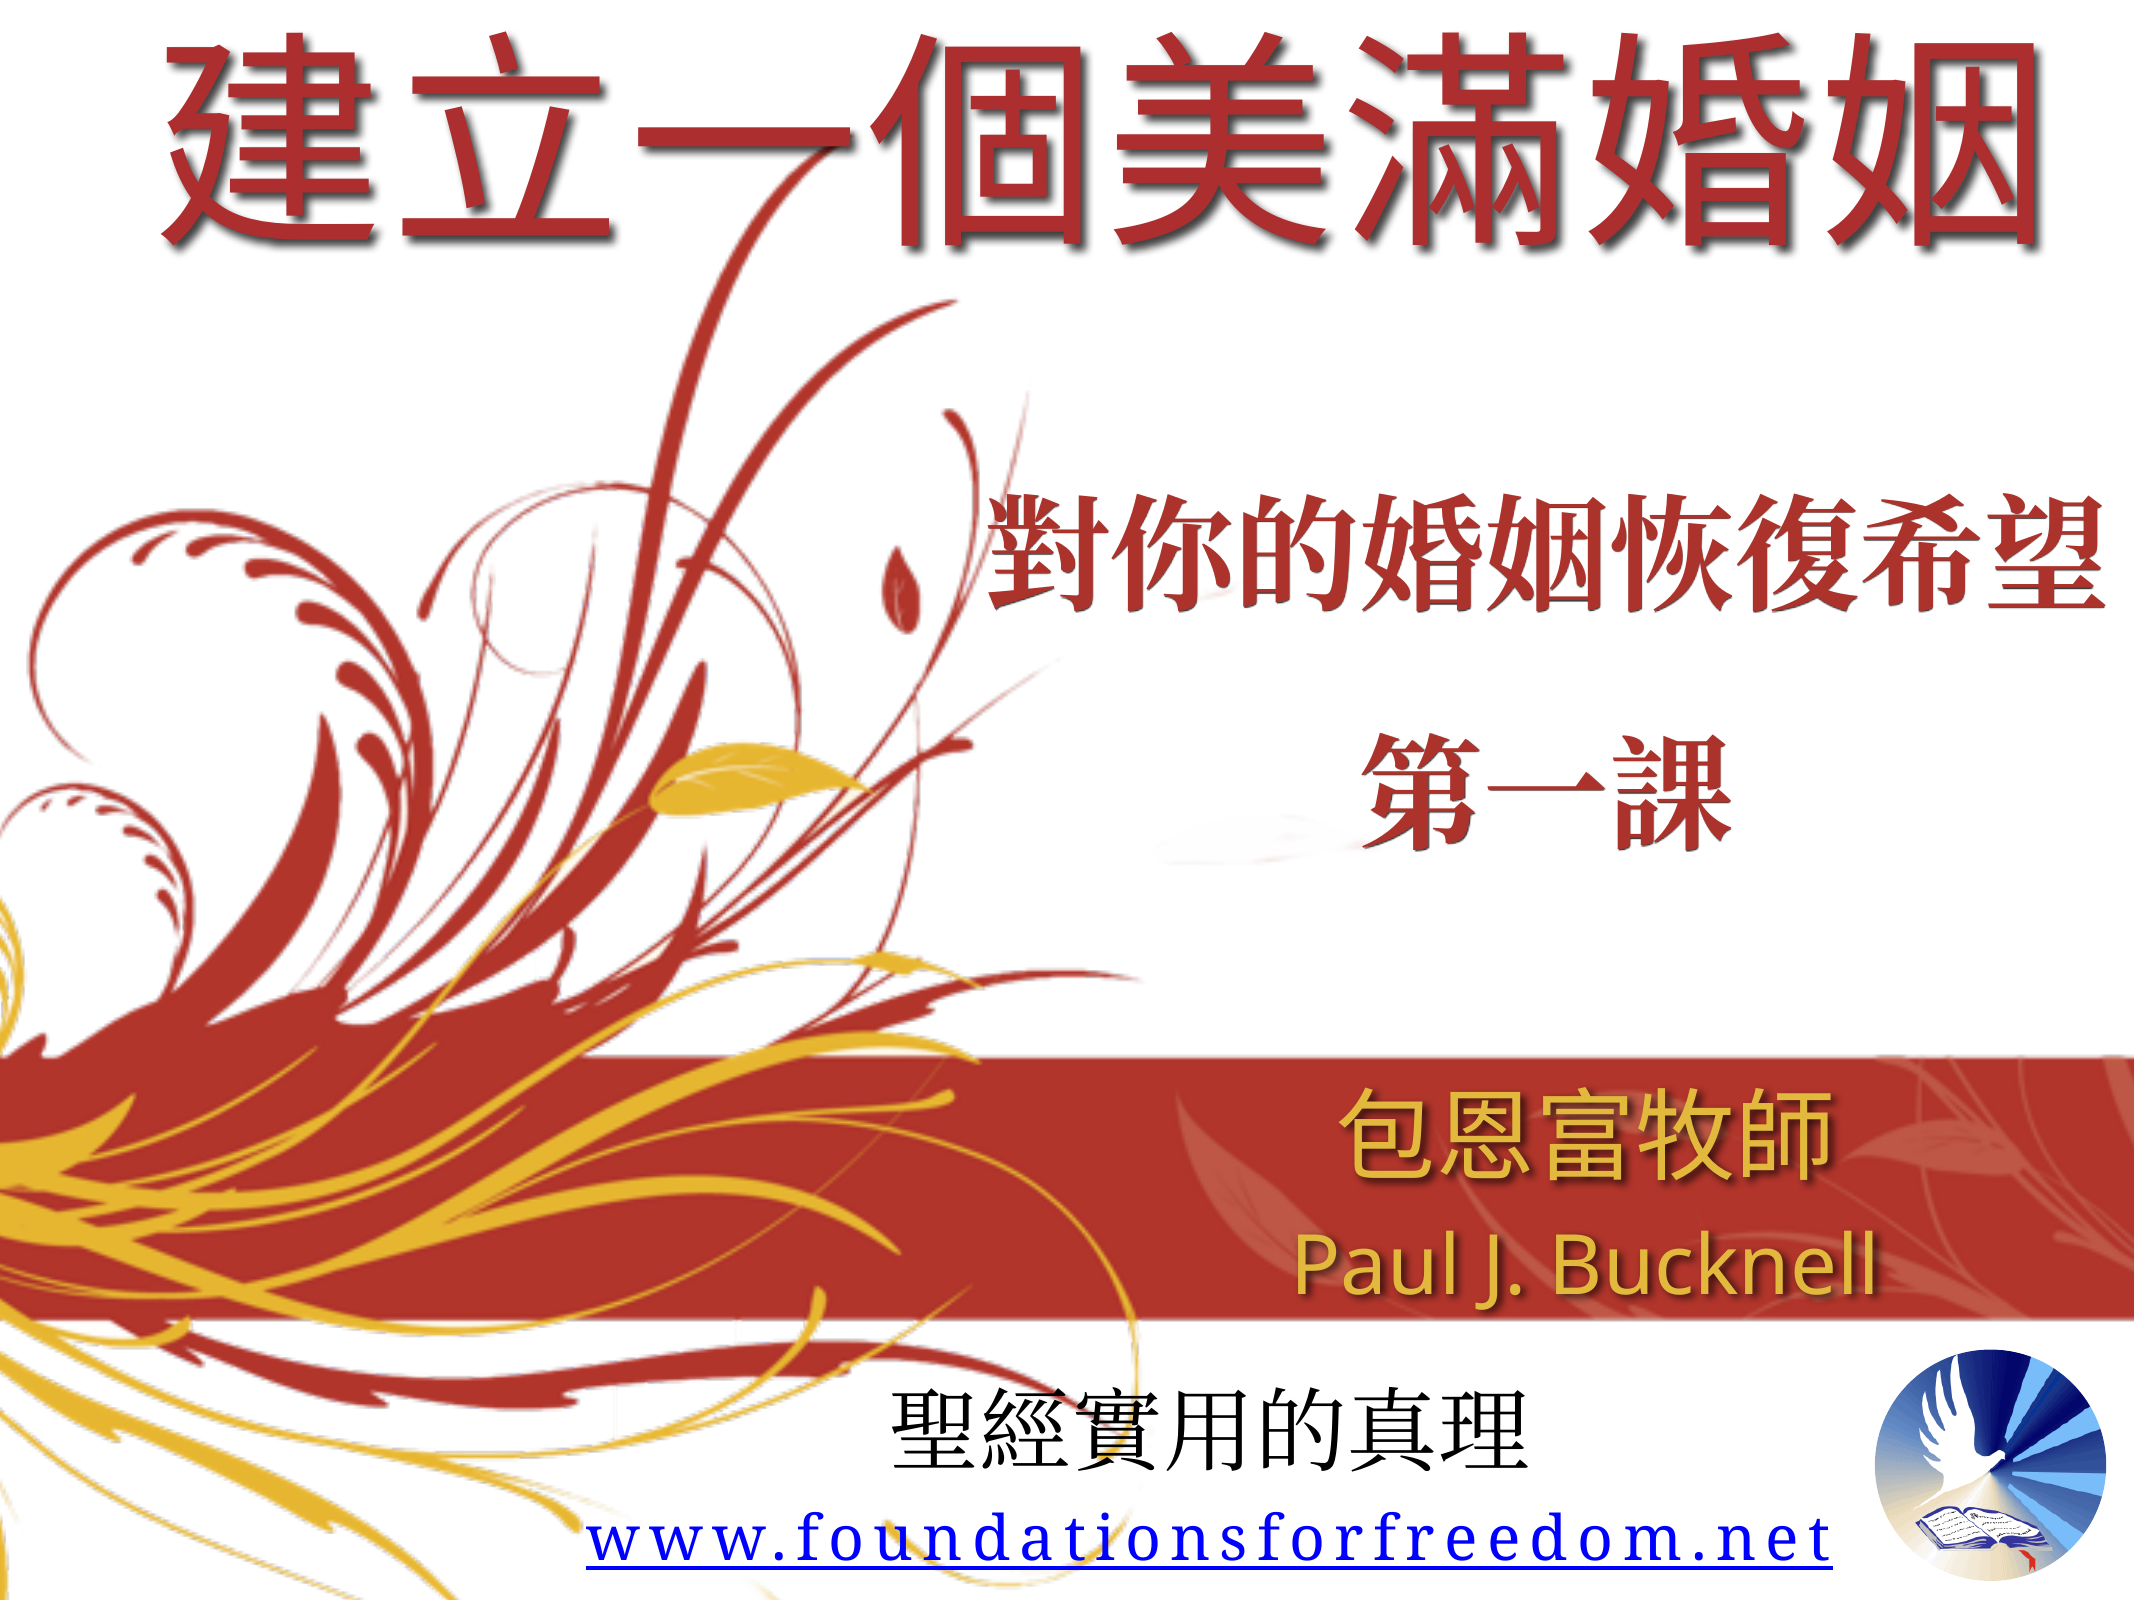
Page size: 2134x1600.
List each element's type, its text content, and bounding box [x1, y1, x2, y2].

picture [0, 98, 2134, 1600]
text_box 建立一個美滿婚姻 [123, 8, 2079, 94]
